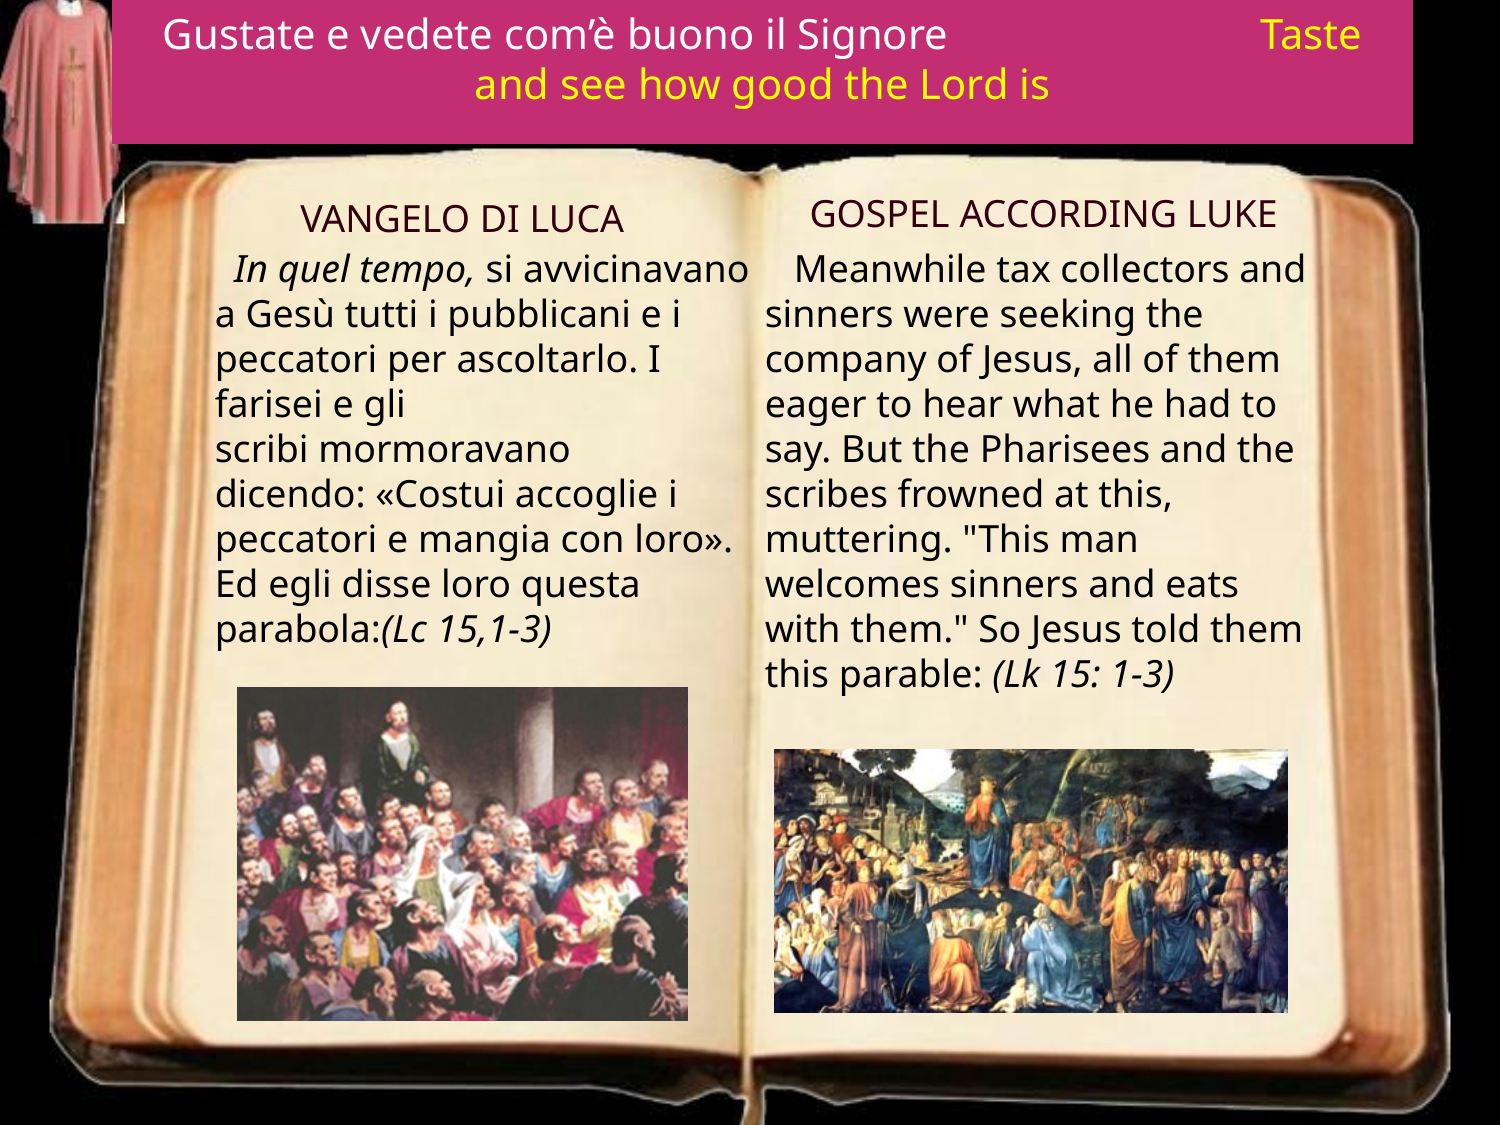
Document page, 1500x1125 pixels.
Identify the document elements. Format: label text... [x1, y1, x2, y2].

title GOSPEL ACCORDING LUKE [763, 187, 1363, 238]
text_box Gustate e vedete com’è buono il Signore Taste and see how good the Lord is [112, 0, 1413, 144]
text_box VANGELO DI LUCA [162, 187, 763, 248]
text_box Meanwhile tax collectors and sinners were seeking the company of Jesus, all of them eager to hear what he had to say. But the Pharisees and the scribes frowned at this, muttering. "This man welcomes sinners and eats with them." So Jesus told them this parable: (Lk 15: 1-3) [750, 237, 1325, 703]
picture [0, 0, 1500, 1125]
text_box In quel tempo, si avvicinavano a Gesù tutti i pubblicani e i peccatori per ascoltarlo. I farisei e gli scribi mormoravano dicendo: «Costui accoglie i peccatori e mangia con loro». Ed egli disse loro questa parabola:(Lc 15,1-3) [199, 237, 750, 658]
